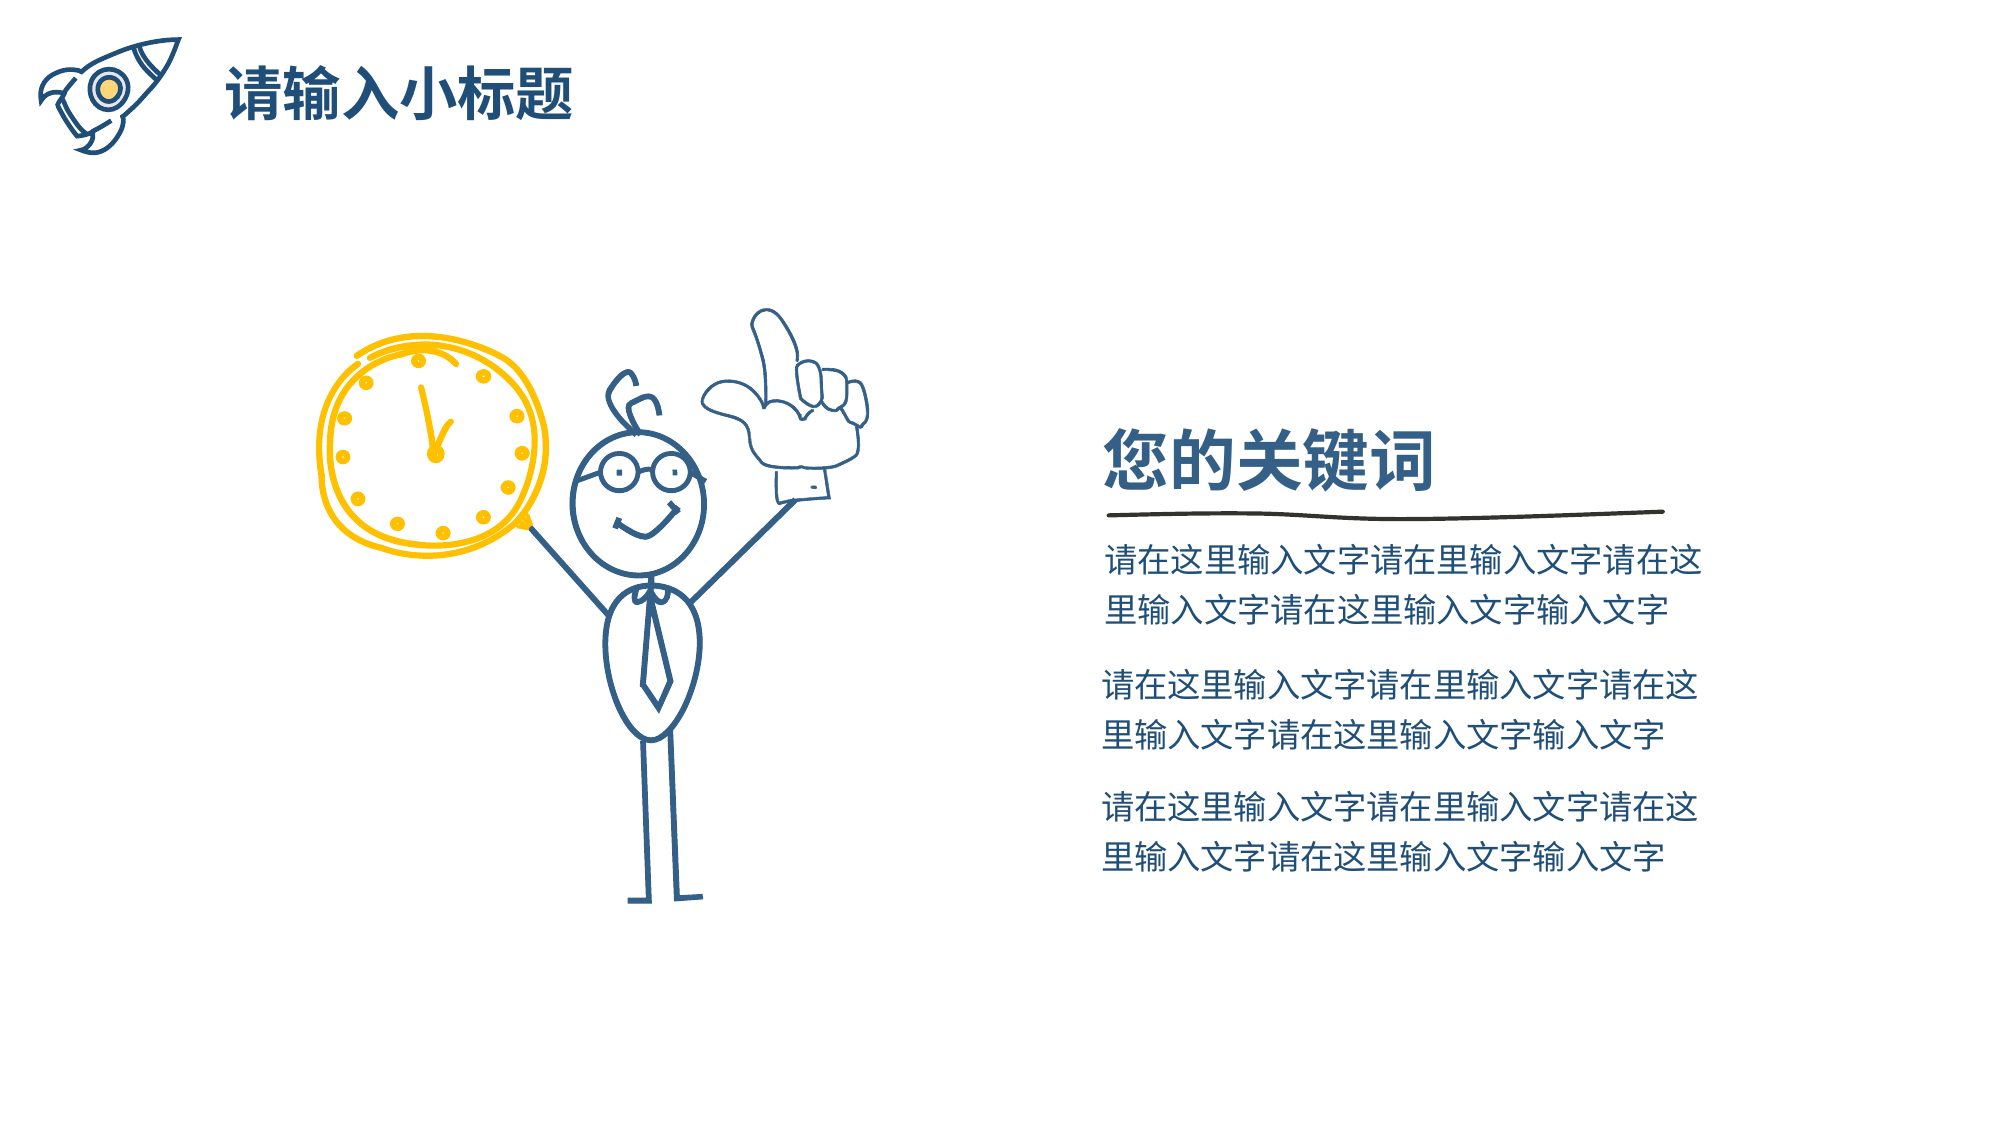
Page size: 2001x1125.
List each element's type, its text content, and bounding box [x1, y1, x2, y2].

text_box [651, 590, 667, 601]
text_box [411, 353, 427, 369]
text_box [529, 526, 608, 616]
text_box 请在这里输入文字请在里输入文字请在这里输入文字请在这里输入文字输入文字 [1089, 522, 1730, 637]
text_box [475, 369, 492, 384]
text_box [655, 593, 671, 606]
text_box [669, 732, 701, 899]
text_box [667, 729, 704, 902]
text_box [648, 575, 655, 582]
text_box [426, 444, 445, 464]
text_box [337, 411, 353, 426]
text_box [627, 740, 652, 904]
text_box [523, 513, 534, 527]
text_box [620, 512, 674, 538]
text_box [655, 483, 707, 577]
text_box [672, 469, 678, 476]
text_box [326, 341, 538, 549]
text_box [642, 596, 672, 709]
text_box [605, 369, 640, 438]
text_box [642, 429, 702, 475]
text_box [625, 393, 663, 437]
text_box [612, 516, 623, 530]
text_box [636, 589, 649, 601]
text_box [636, 466, 655, 475]
text_box [435, 525, 451, 541]
text_box [606, 587, 699, 739]
text_box 您的关键词 [1087, 411, 1452, 506]
text_box [602, 582, 689, 741]
text_box [639, 594, 674, 714]
text_box [576, 469, 602, 484]
text_box [616, 469, 623, 476]
text_box [669, 607, 701, 729]
text_box [598, 451, 641, 494]
text_box [1107, 510, 1664, 521]
text_box [672, 605, 703, 730]
text_box 请在这里输入文字请在里输入文字请在这里输入文字请在这里输入文字输入文字 [1086, 647, 1726, 762]
text_box [650, 451, 693, 494]
text_box [574, 480, 703, 574]
text_box [569, 430, 648, 579]
text_box [688, 470, 708, 484]
text_box [335, 449, 351, 465]
text_box 请输入小标题 [209, 49, 616, 135]
text_box [685, 502, 798, 608]
text_box [646, 734, 667, 744]
text_box [475, 509, 491, 525]
text_box [500, 480, 516, 495]
text_box [418, 384, 454, 446]
text_box [358, 375, 374, 391]
text_box [509, 408, 525, 424]
text_box 请在这里输入文字请在里输入文字请在这里输入文字请在这里输入文字输入文字 [1086, 768, 1726, 884]
text_box [350, 491, 366, 507]
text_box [46, 15, 158, 154]
text_box [667, 500, 681, 515]
text_box [516, 521, 530, 531]
text_box [316, 332, 550, 559]
text_box [389, 516, 406, 532]
text_box [514, 445, 530, 461]
text_box [629, 742, 650, 902]
text_box [571, 432, 705, 577]
text_box [604, 584, 687, 741]
